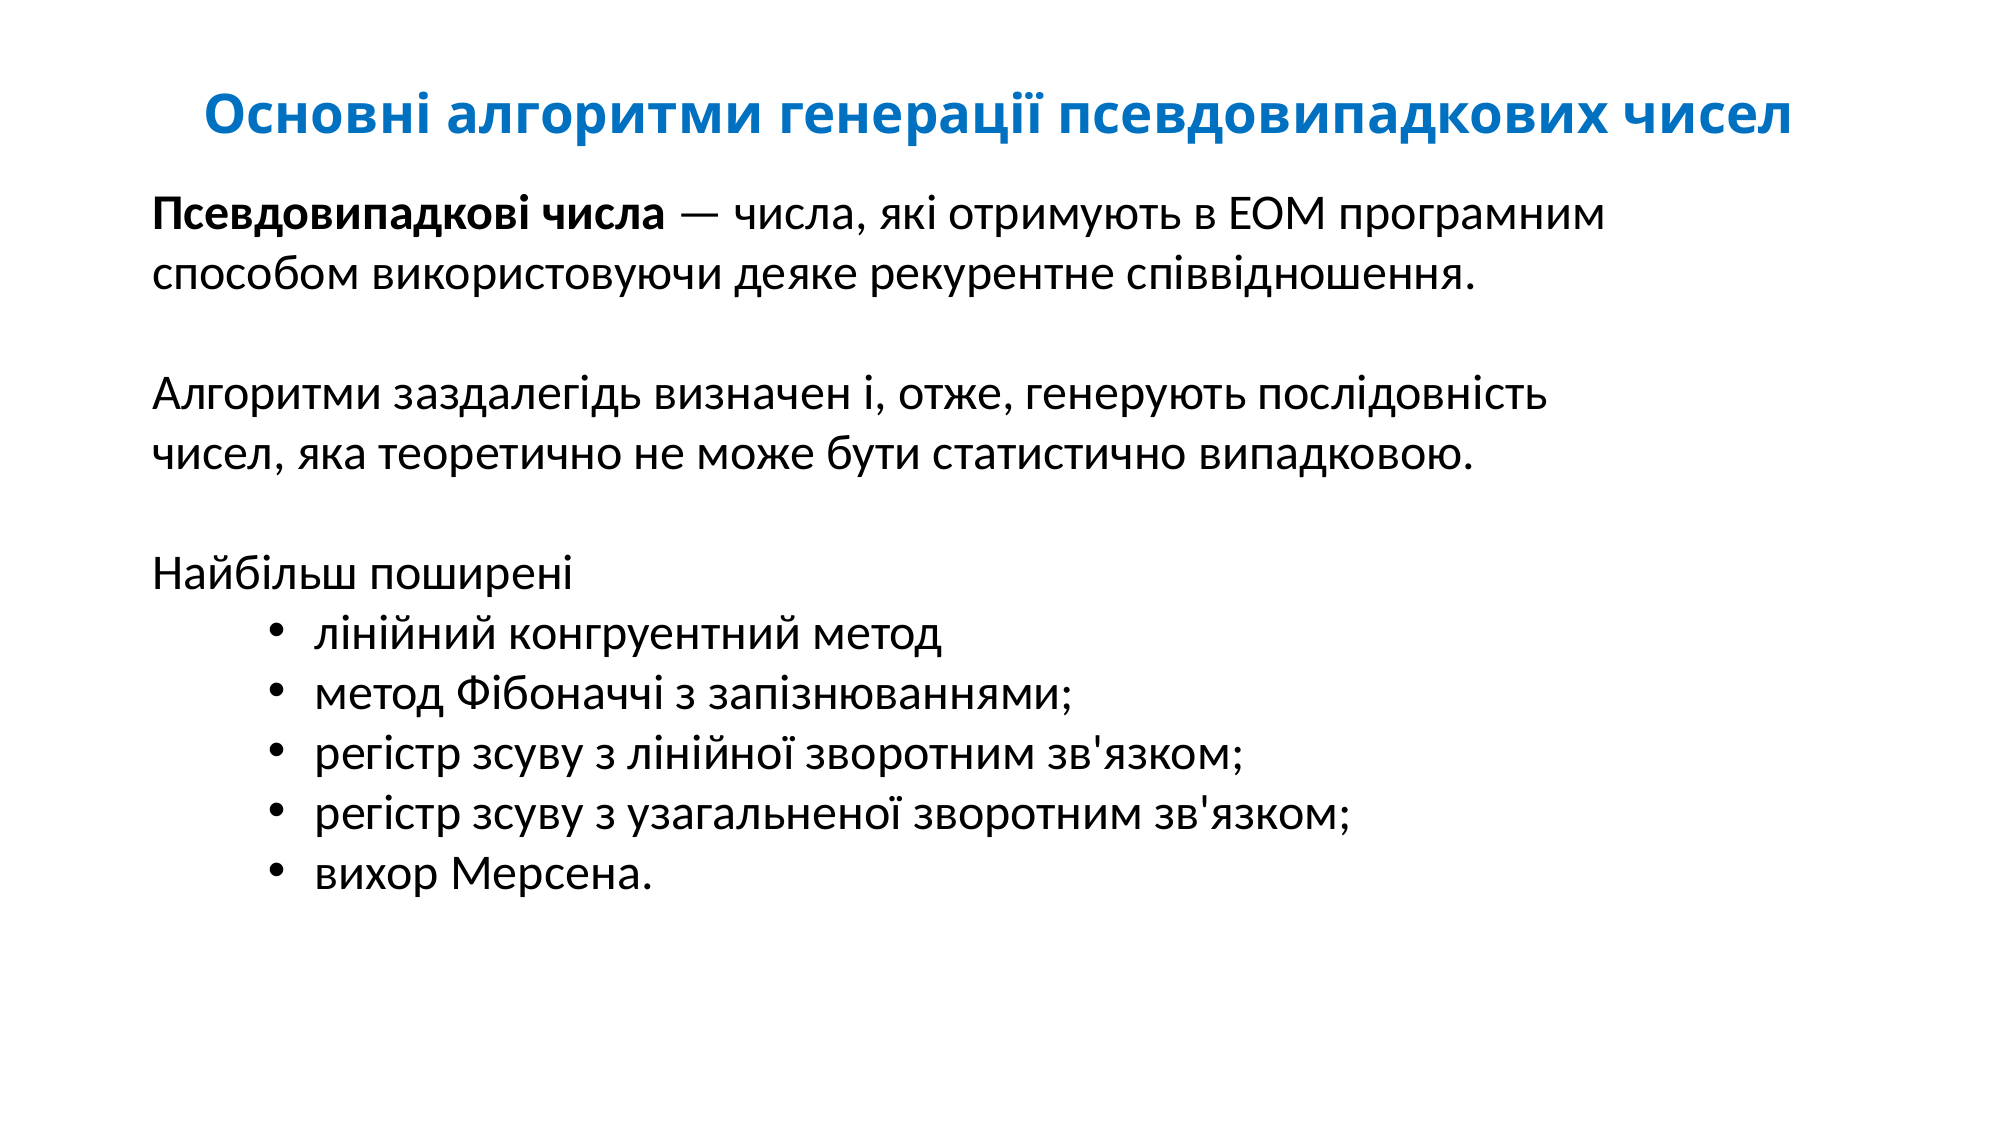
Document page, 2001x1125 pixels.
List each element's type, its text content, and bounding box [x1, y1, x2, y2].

list [137, 148, 1863, 1014]
title Основні алгоритми генерації псевдовипадкових чисел [137, 59, 1863, 148]
text_box Псевдовипадкові числа — числа, які отримують в ЕОМ програмним способом використовуючи деяке рекурентне співвідношення. Алгоритми заздалегідь визначен і, отже, генерують послідовність чисел, яка теоретично не може бути статистично випадковою. Найбільш поширені лінійний конгруентний метод метод Фібоначчі з запізнюваннями; регістр зсуву з лінійної зворотним зв'язком; регістр зсуву з узагальненої зворотним зв'язком; вихор Мерсена. [137, 171, 1677, 1125]
